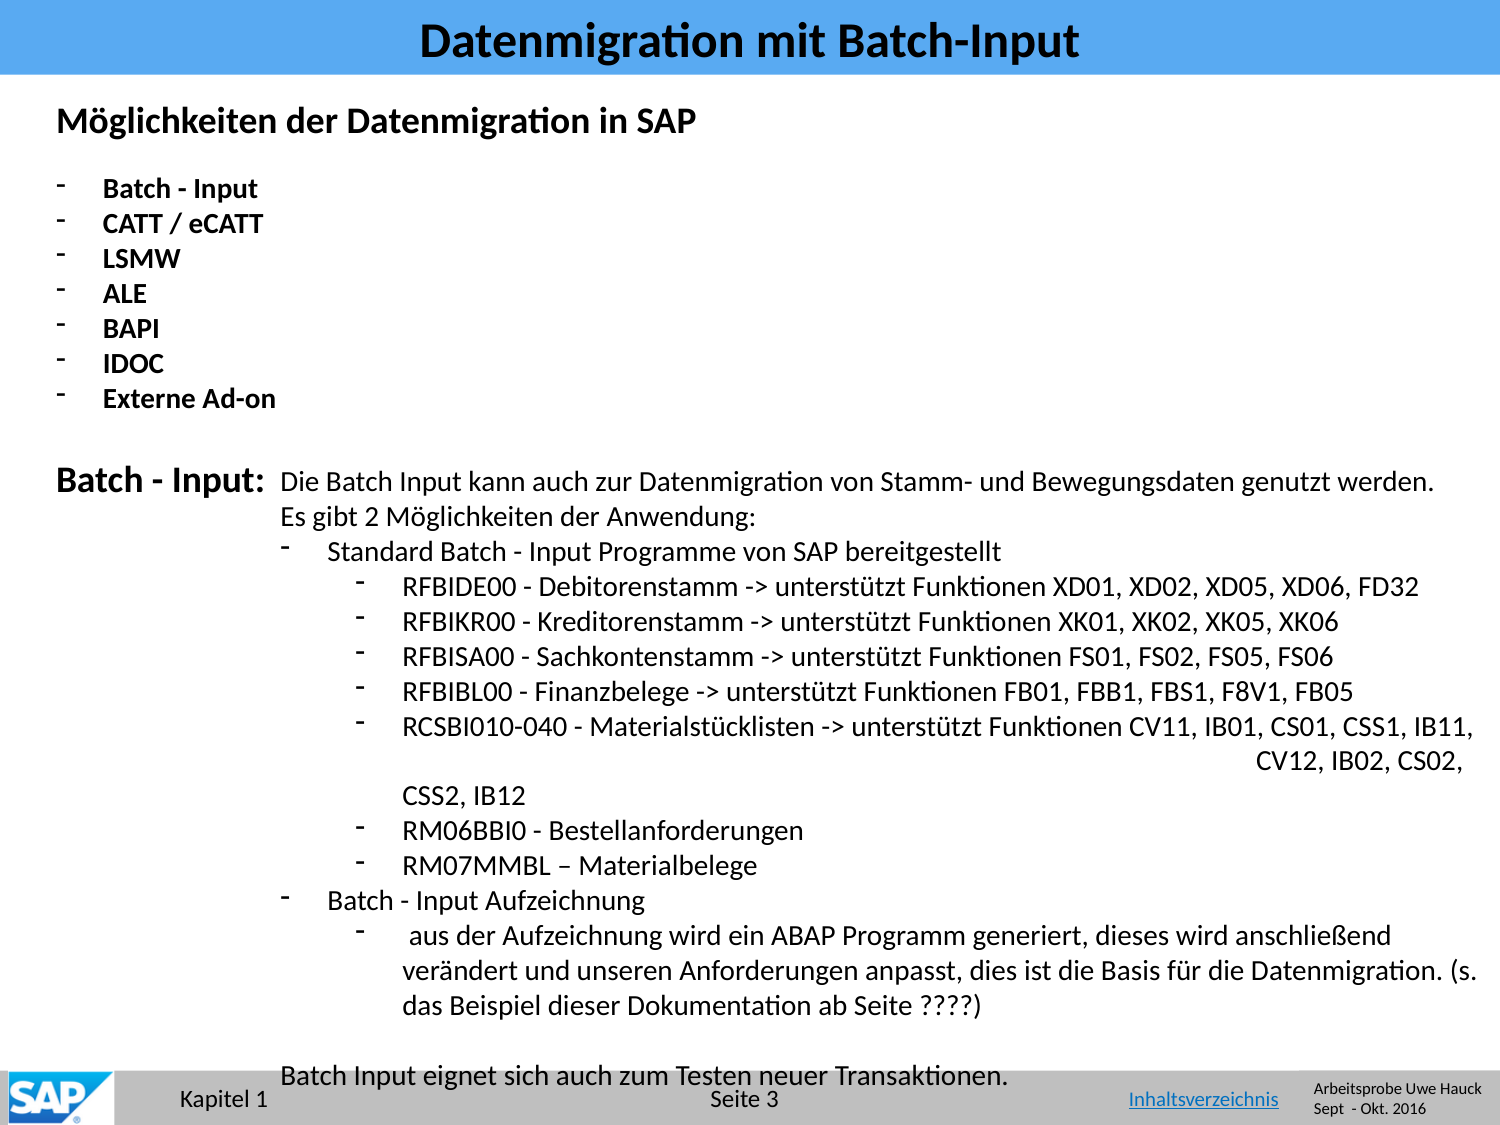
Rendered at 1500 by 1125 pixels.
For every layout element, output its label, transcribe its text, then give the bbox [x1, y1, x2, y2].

text_box Batch - Input: [41, 447, 313, 508]
text_box [0, 1070, 6, 1125]
text_box Arbeitsprobe Uwe Hauck Sept - Okt. 2016 [1299, 1070, 1500, 1125]
text_box [115, 1070, 1299, 1125]
picture [7, 1070, 115, 1125]
text_box Inhaltsverzeichnis [1106, 1099, 1299, 1118]
text_box Möglichkeiten der Datenmigration in SAP [41, 88, 1459, 149]
text_box Datenmigration mit Batch-Input [0, 0, 1500, 75]
text_box Die Batch Input kann auch zur Datenmigration von Stamm- und Bewegungsdaten genutzt werden. Es gibt 2 Möglichkeiten der Anwendung: Standard Batch - Input Programme von SAP bereitgestellt RFBIDE00 - Debitorenstamm -> unterstützt Funktionen XD01, XD02, XD05, XD06, FD32 RFBIKR00 - Kreditorenstamm -> unterstützt Funktionen XK01, XK02, XK05, XK06 RFBISA00 - Sachkontenstamm -> unterstützt Funktionen FS01, FS02, FS05, FS06 RFBIBL00 - Finanzbelege -> unterstützt Funktionen FB01, FBB1, FBS1, F8V1, FB05 RCSBI010-040 - Materialstücklisten -> unterstützt Funktionen CV11, IB01, CS01, CSS1, IB11, CV12, IB02, CS02, CSS2, IB12 RM06BBI0 - Bestellanforderungen RM07MMBL – Materialbelege Batch - Input Aufzeichnung aus der Aufzeichnung wird ein ABAP Programm generiert, dieses wird anschließend verändert und unseren Anforderungen anpasst, dies ist die Basis für die Datenmigration. (s. das Beispiel dieser Dokumentation ab Seite ????) Batch Input eignet sich auch zum Testen neuer Transaktionen. [265, 454, 1495, 1099]
text_box Batch - Input CATT / eCATT LSMW ALE BAPI IDOC Externe Ad-on [41, 162, 1447, 422]
text_box Kapitel 1 Seite 3 [165, 1075, 1105, 1120]
